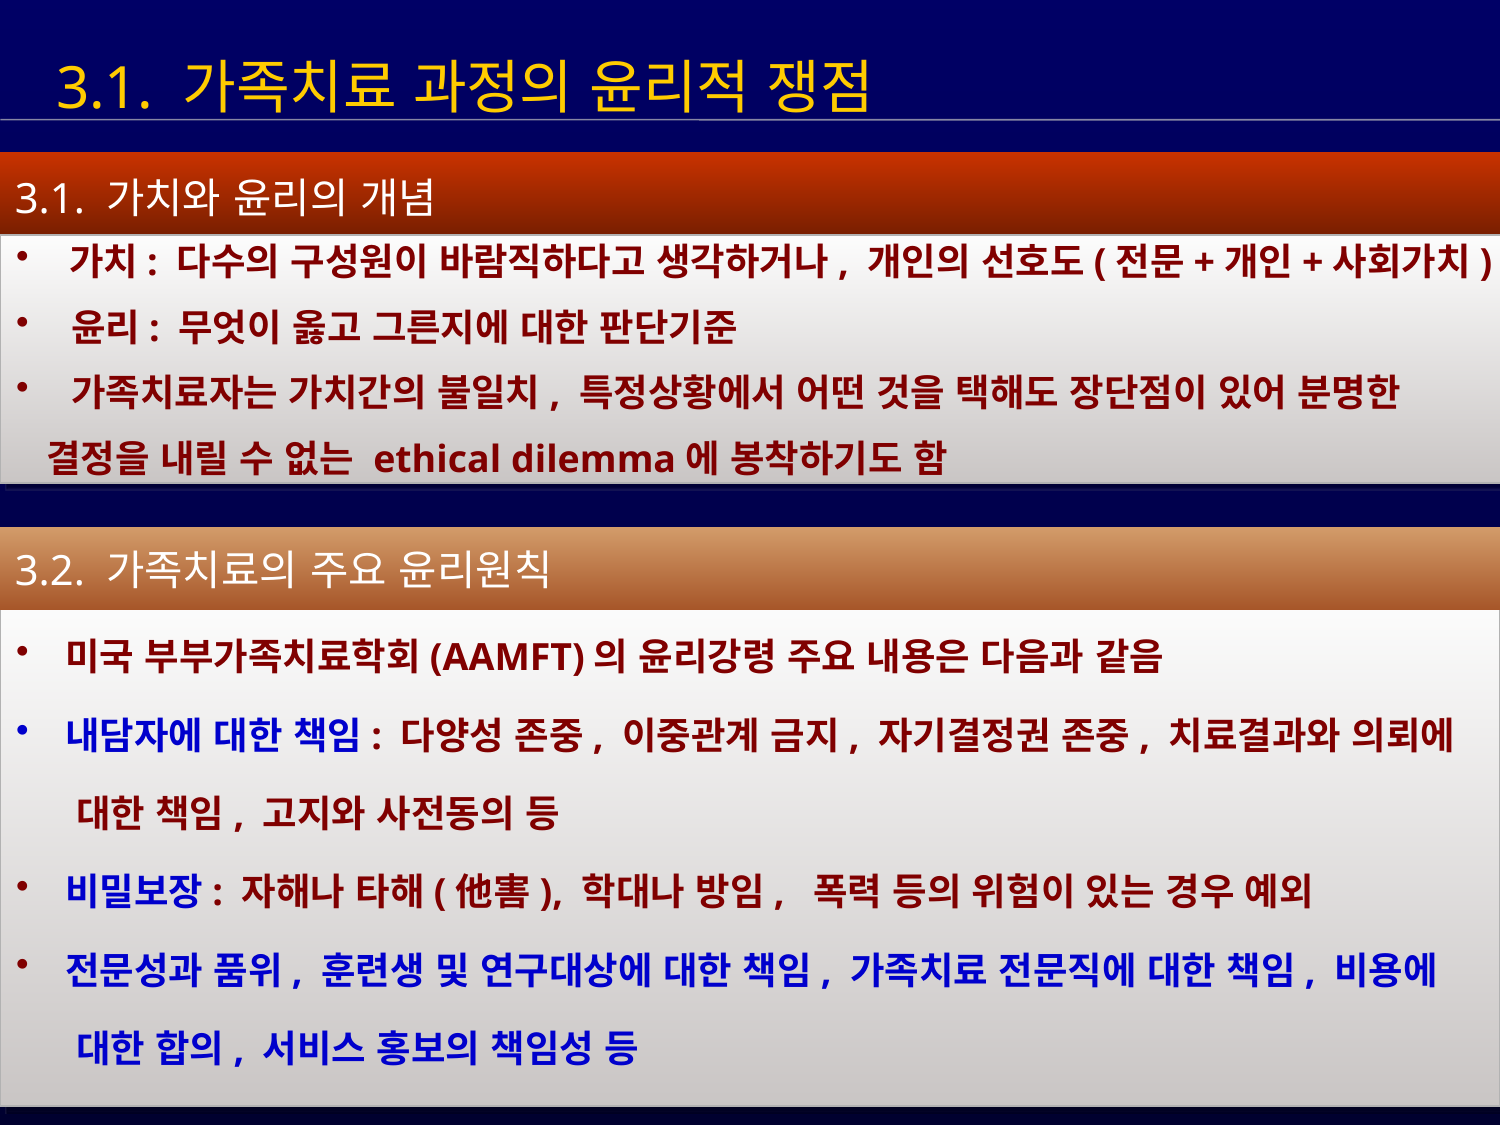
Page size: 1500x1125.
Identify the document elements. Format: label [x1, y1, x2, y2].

text_box [0, 42, 1500, 1107]
